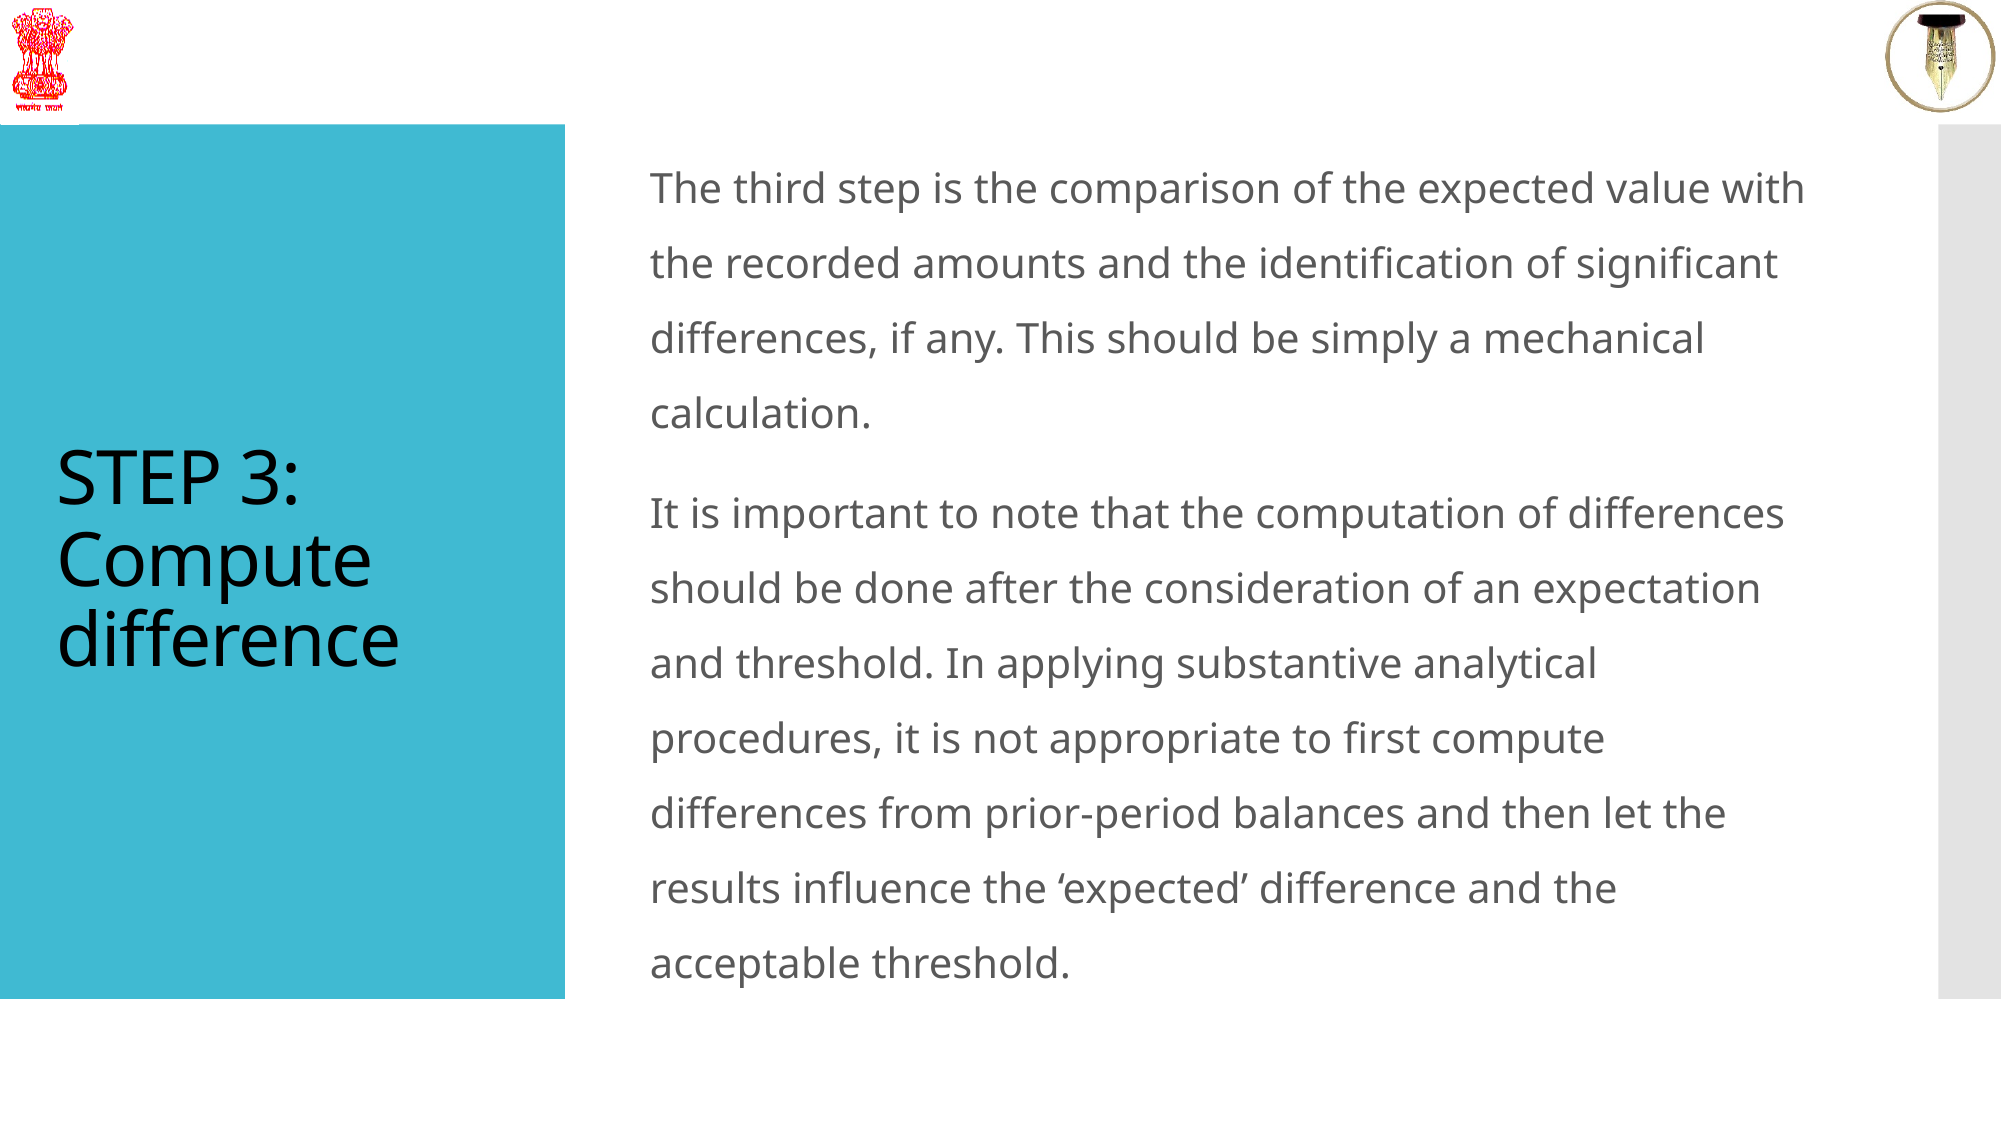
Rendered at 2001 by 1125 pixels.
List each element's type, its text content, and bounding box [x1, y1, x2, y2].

list The third step is the comparison of the expected value with the recorded amounts and the identification of significant differences, if any. This should be simply a mechanical calculation. It is important to note that the computation of differences should be done after the consideration of an expectation and threshold. In applying substantive analytical procedures, it is not appropriate to first compute differences from prior-period balances and then let the results influence the ‘expected’ difference and the acceptable threshold. [634, 141, 1835, 982]
picture [1884, 0, 1996, 113]
title STEP 3: Compute difference [41, 184, 525, 940]
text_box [0, 0, 79, 125]
